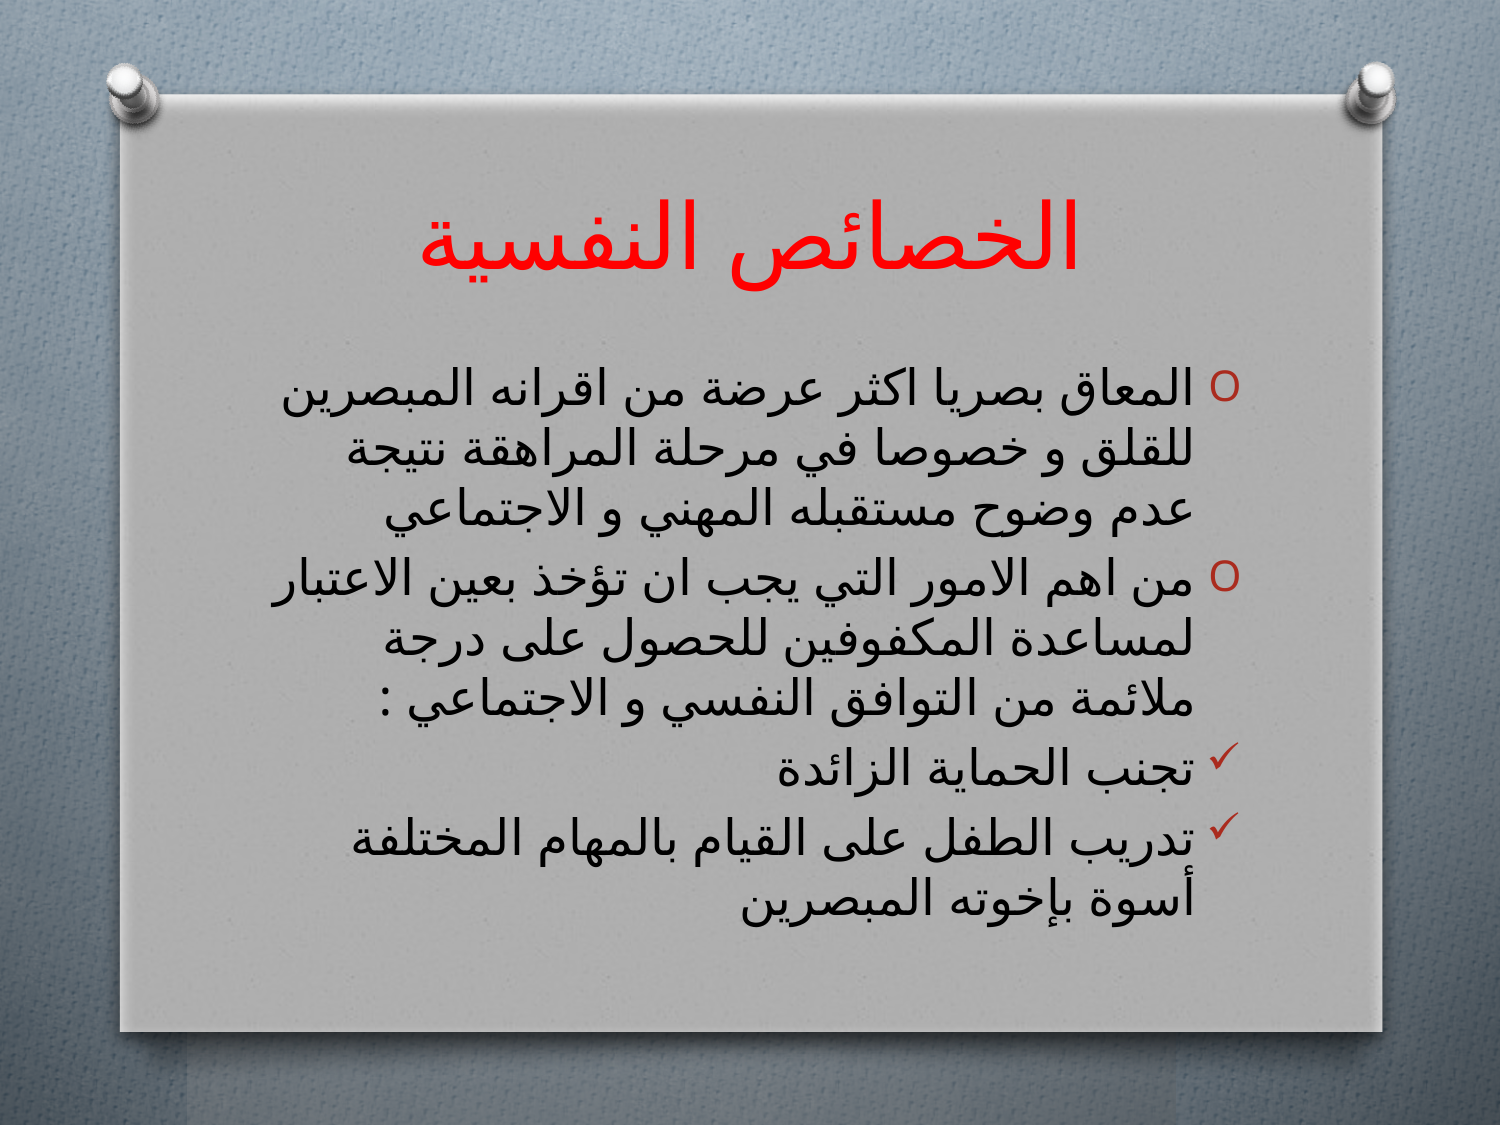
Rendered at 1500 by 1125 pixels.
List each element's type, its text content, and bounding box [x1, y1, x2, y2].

picture [1317, 35, 1439, 156]
picture [75, 29, 198, 153]
list المعاق بصريا اكثر عرضة من اقرانه المبصرين للقلق و خصوصا في مرحلة المراهقة نتيجة عدم وضوح مستقبله المهني و الاجتماعي من اهم الامور التي يجب ان تؤخذ بعين الاعتبار لمساعدة المكفوفين للحصول على درجة ملائمة من التوافق النفسي و الاجتماعي : تجنب الحماية الزائدة تدريب الطفل على القيام بالمهام المختلفة أسوة بإخوته المبصرين [240, 347, 1257, 939]
title الخصائص النفسية [179, 134, 1323, 332]
